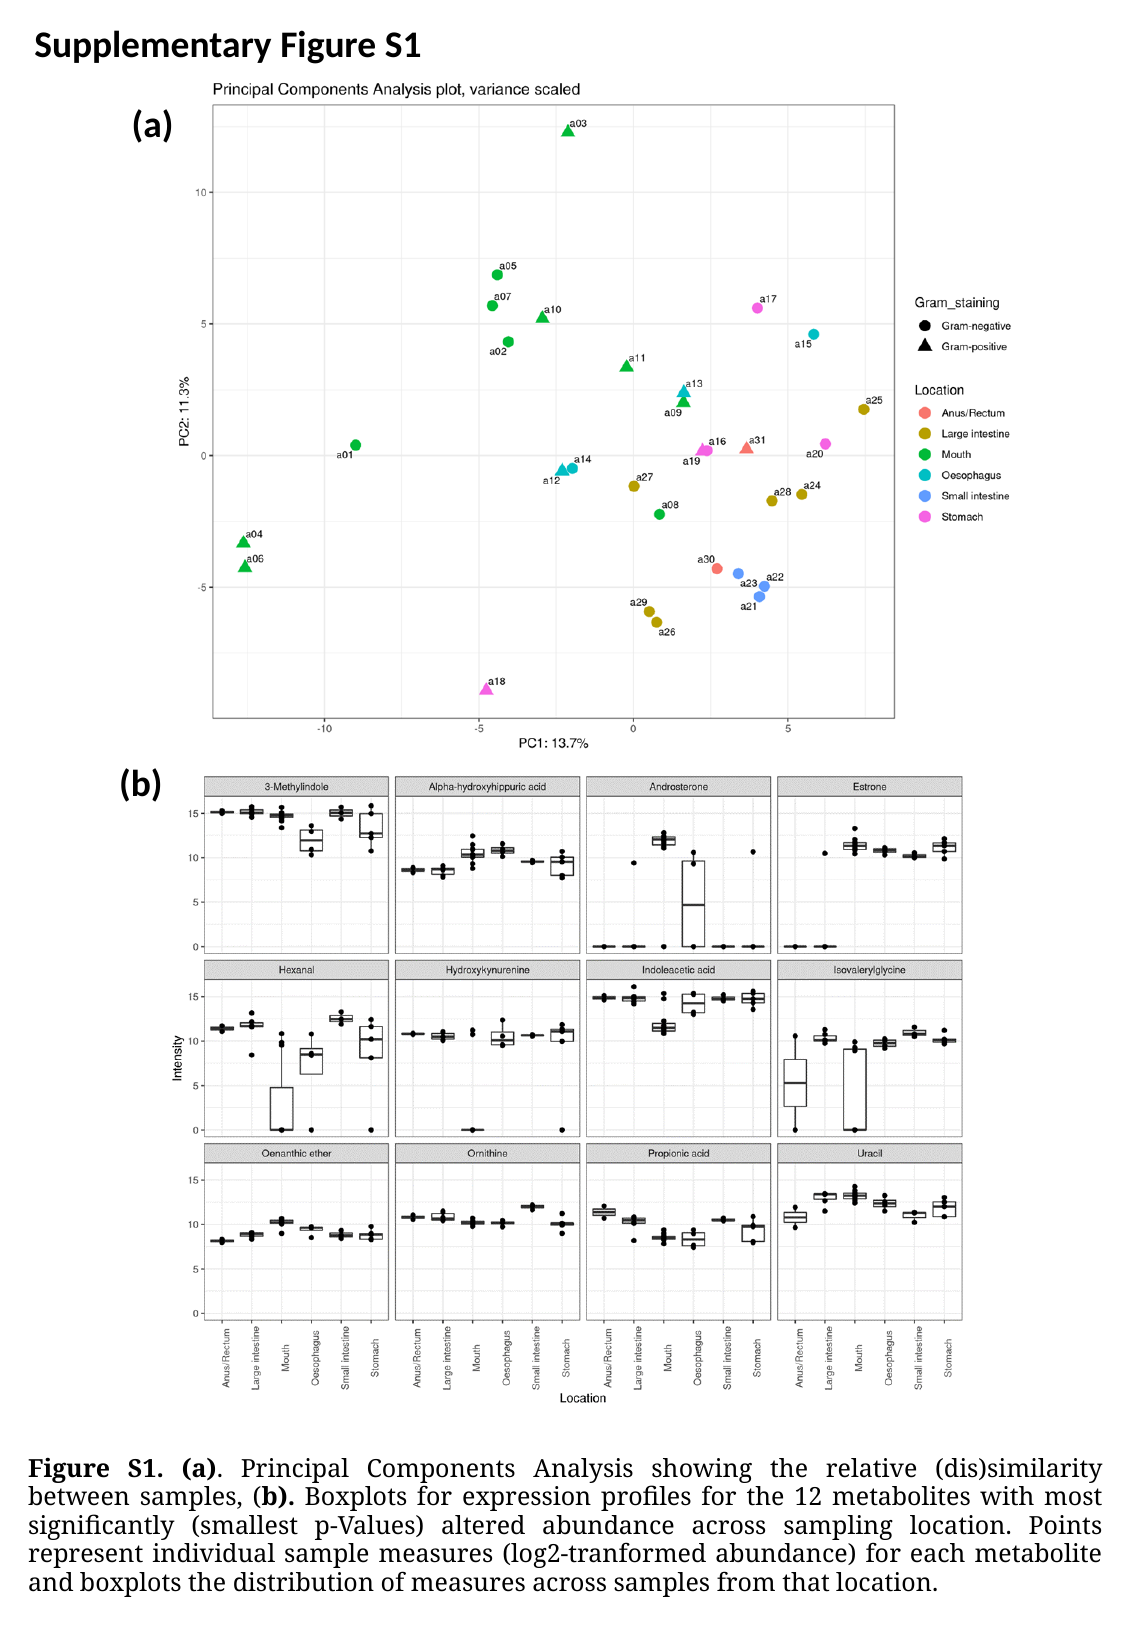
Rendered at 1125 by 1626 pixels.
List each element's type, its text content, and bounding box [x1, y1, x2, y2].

picture [172, 76, 1024, 758]
text_box Figure S1. (a). Principal Components Analysis showing the relative (dis)similarity between samples, (b). Boxplots for expression profiles for the 12 metabolites with most significantly (smallest p-Values) altered abundance across sampling location. Points represent individual sample measures (log2-tranformed abundance) for each metabolite and boxplots the distribution of measures across samples from that location. [0, 1447, 1119, 1605]
text_box Supplementary Figure S1 [19, 12, 449, 72]
text_box (b) [104, 751, 533, 812]
text_box (a) [116, 93, 172, 153]
picture [166, 770, 968, 1411]
